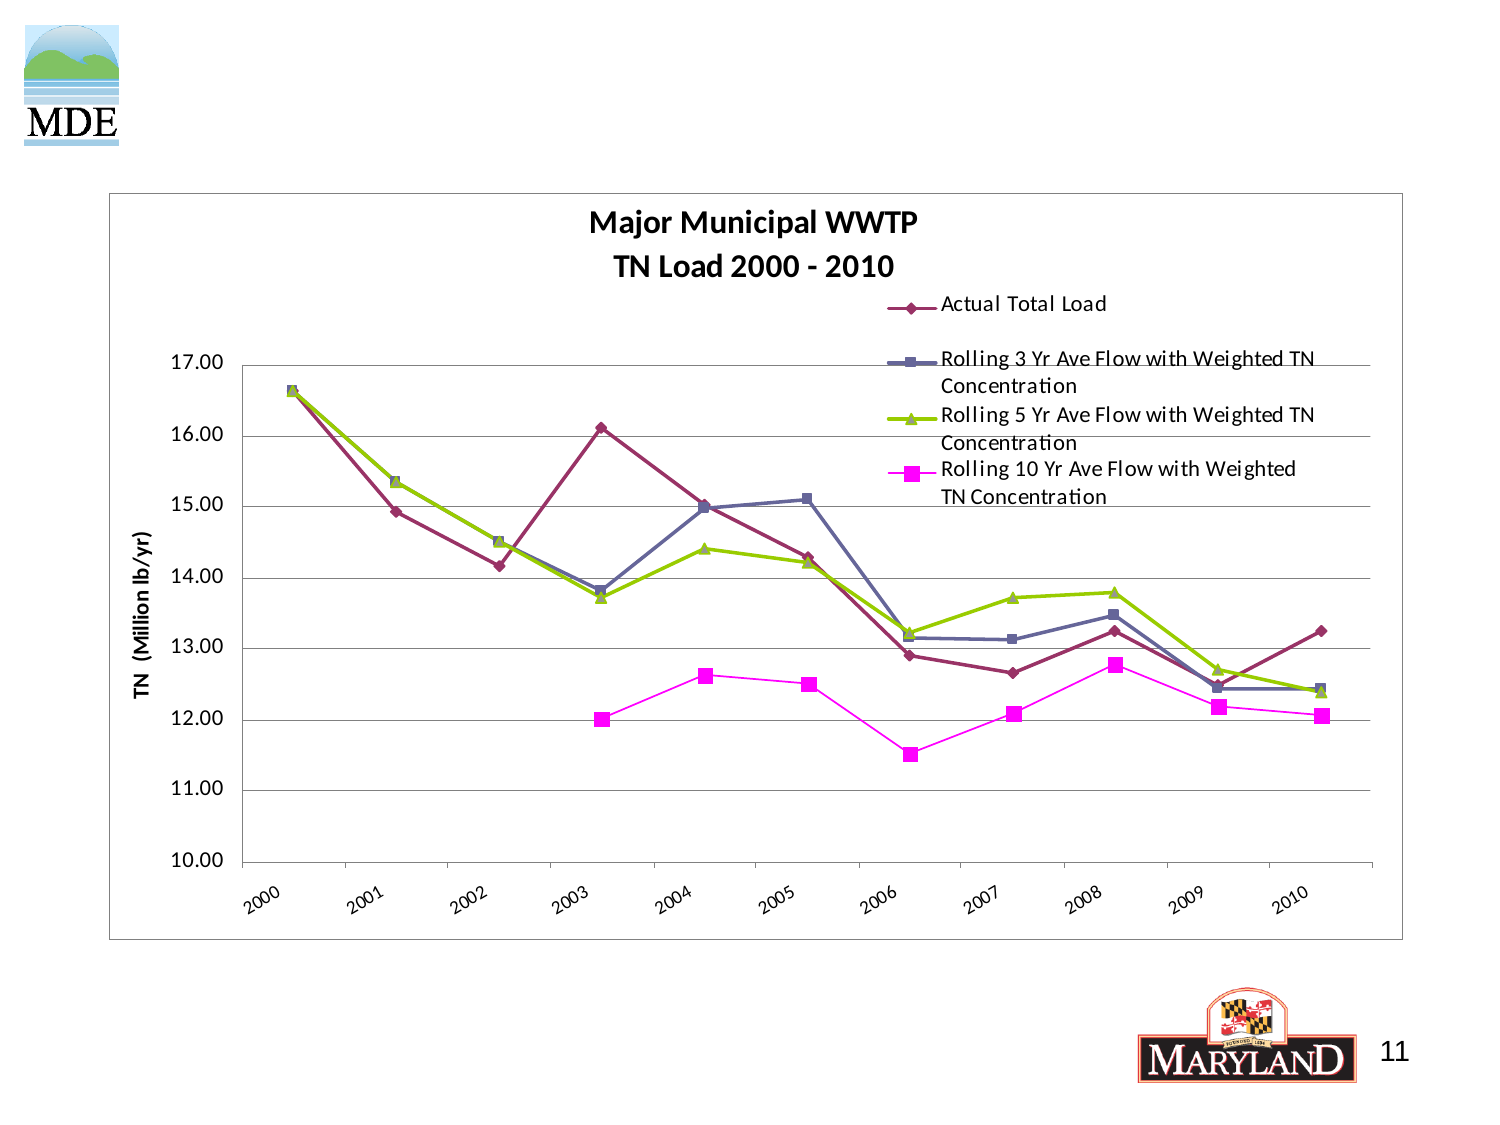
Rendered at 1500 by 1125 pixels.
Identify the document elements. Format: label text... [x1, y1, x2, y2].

picture [1137, 987, 1358, 1083]
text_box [99, 183, 1413, 949]
picture [24, 24, 119, 146]
slide_number 11 [1074, 1024, 1426, 1103]
